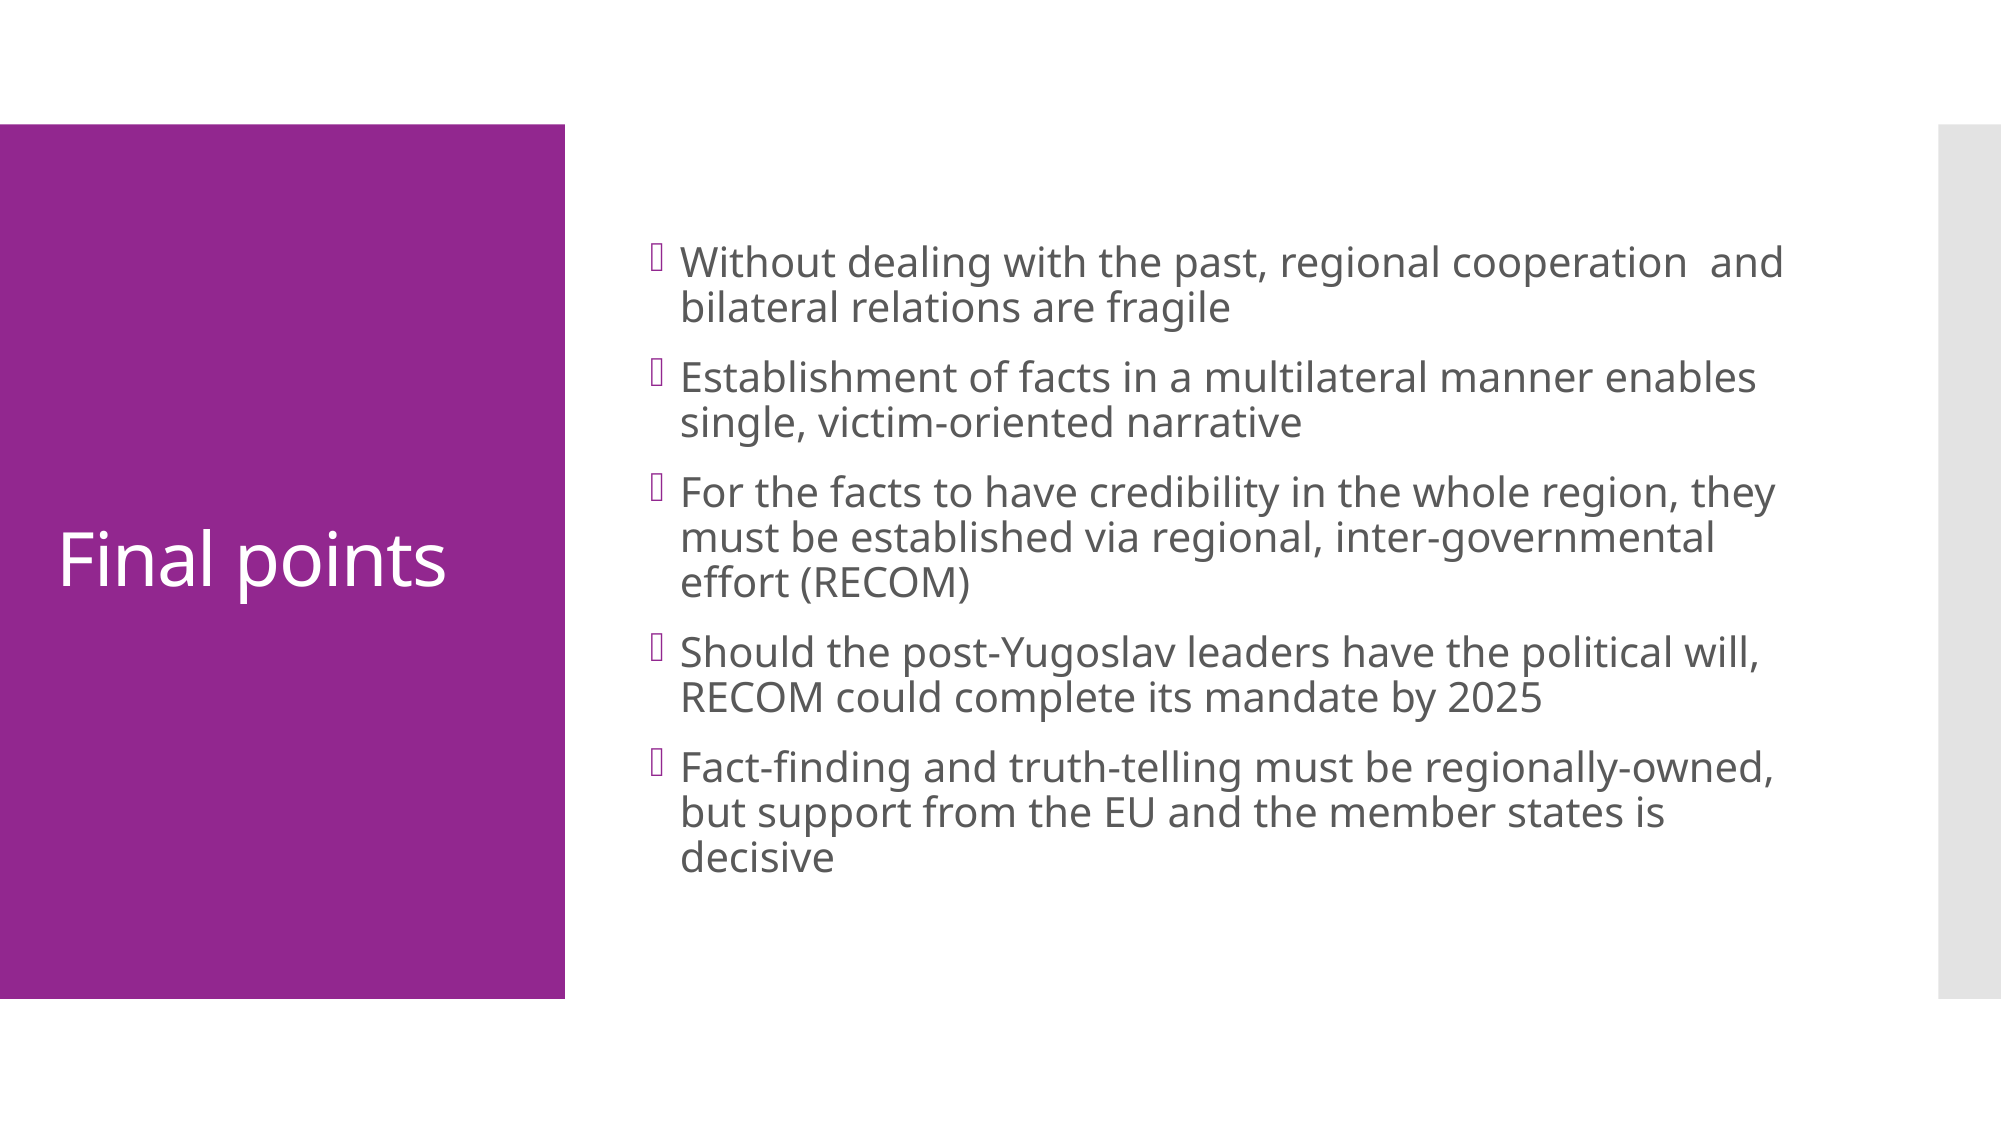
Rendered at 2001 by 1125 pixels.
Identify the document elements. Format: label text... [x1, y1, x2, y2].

title Final points [41, 184, 525, 940]
list Without dealing with the past, regional cooperation and bilateral relations are fragile Establishment of facts in a multilateral manner enables single, victim-oriented narrative For the facts to have credibility in the whole region, they must be established via regional, inter-governmental effort (RECOM) Should the post-Yugoslav leaders have the political will, RECOM could complete its mandate by 2025 Fact-finding and truth-telling must be regionally-owned, but support from the EU and the member states is decisive [634, 141, 1835, 982]
